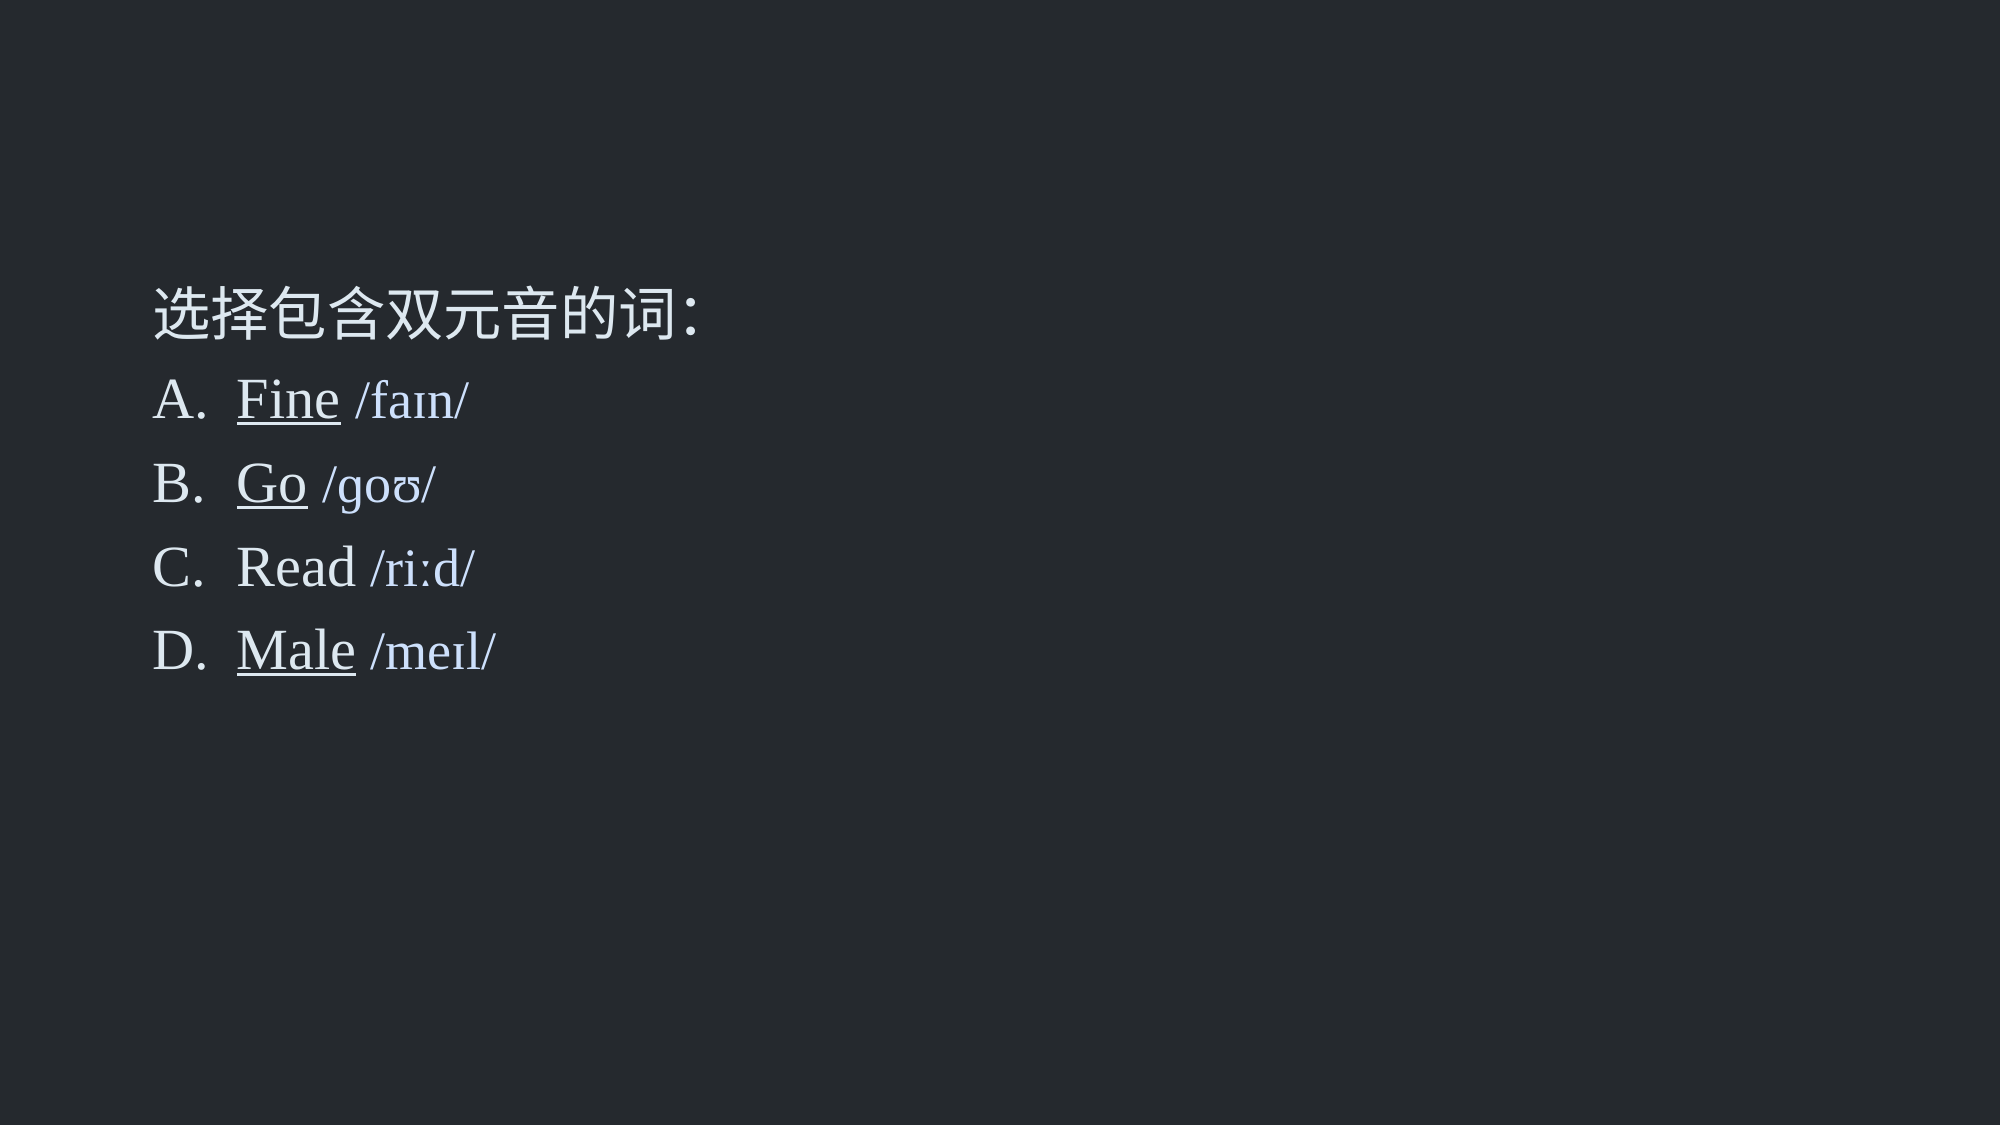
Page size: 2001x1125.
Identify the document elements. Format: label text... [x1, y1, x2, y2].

list 选择包含双元音的词： Fine /faɪn/ Go /ɡoʊ/ Read /riːd/ Male /meɪl/ [137, 277, 936, 984]
